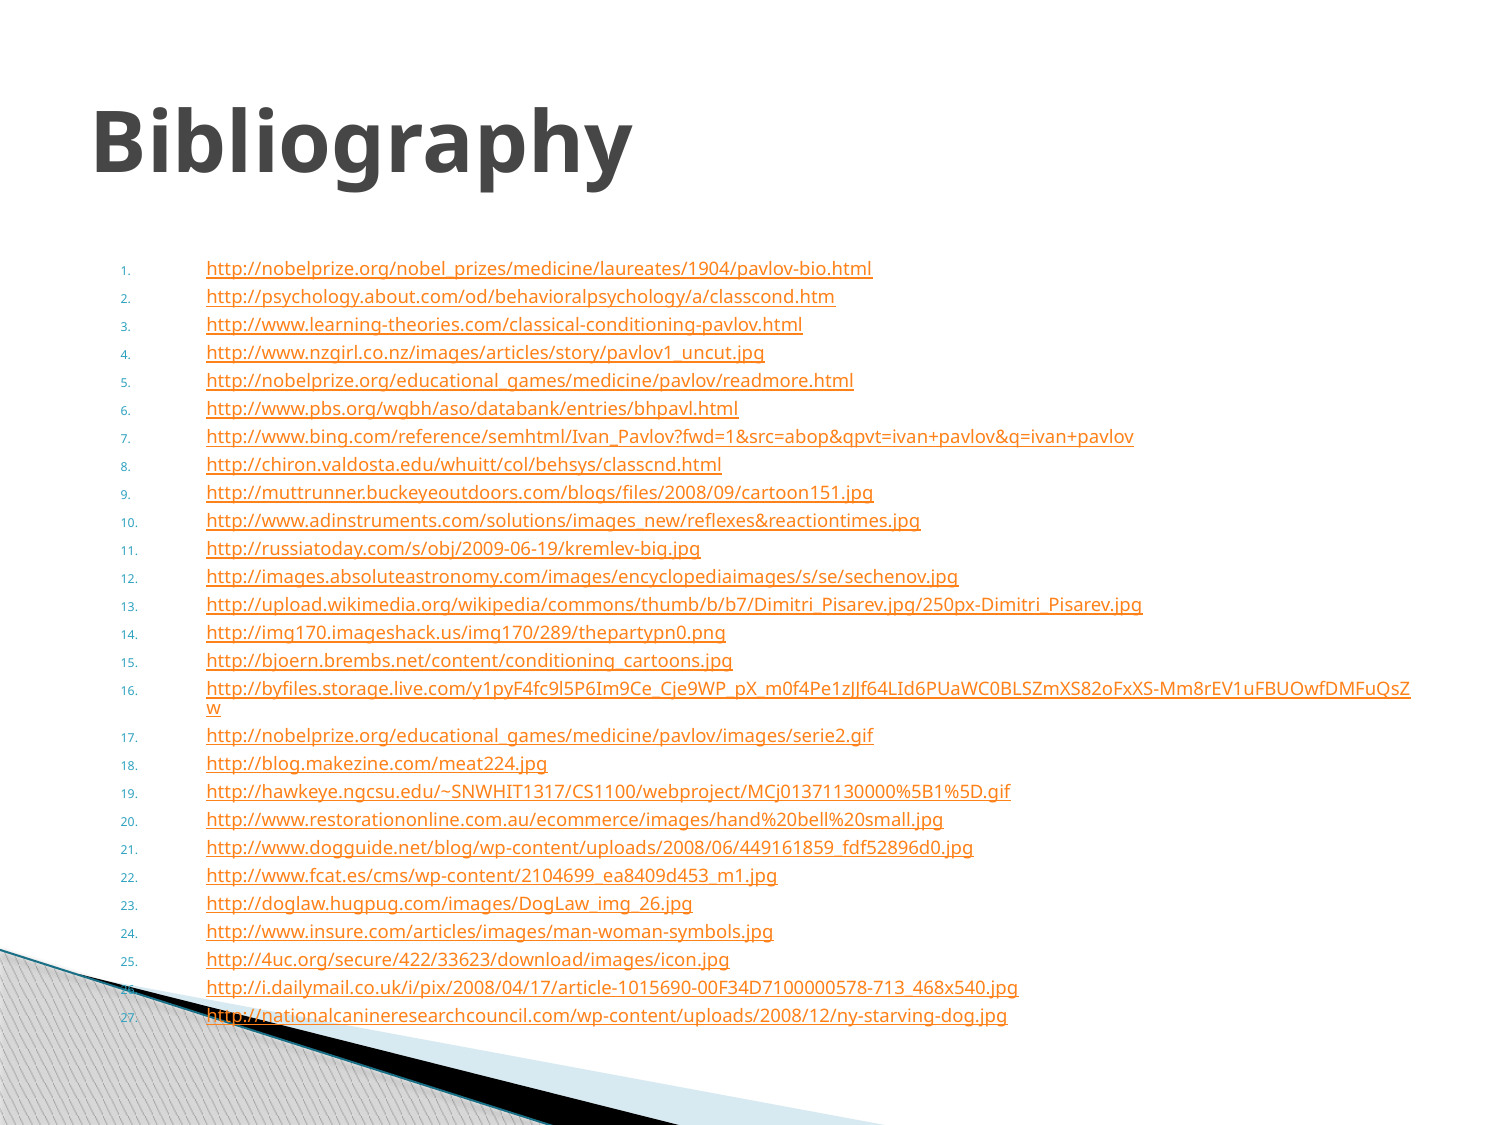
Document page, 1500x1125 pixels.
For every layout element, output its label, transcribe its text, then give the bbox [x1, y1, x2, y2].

list http://nobelprize.org/nobel_prizes/medicine/laureates/1904/pavlov-bio.html http://psychology.about.com/od/behavioralpsychology/a/classcond.htm http://www.learning-theories.com/classical-conditioning-pavlov.html http://www.nzgirl.co.nz/images/articles/story/pavlov1_uncut.jpg http://nobelprize.org/educational_games/medicine/pavlov/readmore.html http://www.pbs.org/wgbh/aso/databank/entries/bhpavl.html http://www.bing.com/reference/semhtml/Ivan_Pavlov?fwd=1&src=abop&qpvt=ivan+pavlov&q=ivan+pavlov http://chiron.valdosta.edu/whuitt/col/behsys/classcnd.html http://muttrunner.buckeyeoutdoors.com/blogs/files/2008/09/cartoon151.jpg http://www.adinstruments.com/solutions/images_new/reflexes&reactiontimes.jpg http://russiatoday.com/s/obj/2009-06-19/kremlev-big.jpg http://images.absoluteastronomy.com/images/encyclopediaimages/s/se/sechenov.jpg http://upload.wikimedia.org/wikipedia/commons/thumb/b/b7/Dimitri_Pisarev.jpg/250px-Dimitri_Pisarev.jpg http://img170.imageshack.us/img170/289/thepartypn0.png http://bjoern.brembs.net/content/conditioning_cartoons.jpg http://byfiles.storage.live.com/y1pyF4fc9l5P6Im9Ce_Cje9WP_pX_m0f4Pe1zJJf64LId6PUaWC0BLSZmXS82oFxXS-Mm8rEV1uFBUOwfDMFuQsZw http://nobelprize.org/educational_games/medicine/pavlov/images/serie2.gif http://blog.makezine.com/meat224.jpg http://hawkeye.ngcsu.edu/~SNWHIT1317/CS1100/webproject/MCj01371130000%5B1%5D.gif http://www.restorationonline.com.au/ecommerce/images/hand%20bell%20small.jpg http://www.dogguide.net/blog/wp-content/uploads/2008/06/449161859_fdf52896d0.jpg http://www.fcat.es/cms/wp-content/2104699_ea8409d453_m1.jpg http://doglaw.hugpug.com/images/DogLaw_img_26.jpg http://www.insure.com/articles/images/man-woman-symbols.jpg http://4uc.org/secure/422/33623/download/images/icon.jpg http://i.dailymail.co.uk/i/pix/2008/04/17/article-1015690-00F34D7100000578-713_468x540.jpg http://nationalcanineresearchcouncil.com/wp-content/uploads/2008/12/ny-starving-dog.jpg [87, 249, 1438, 1036]
title Bibliography [75, 45, 1425, 233]
